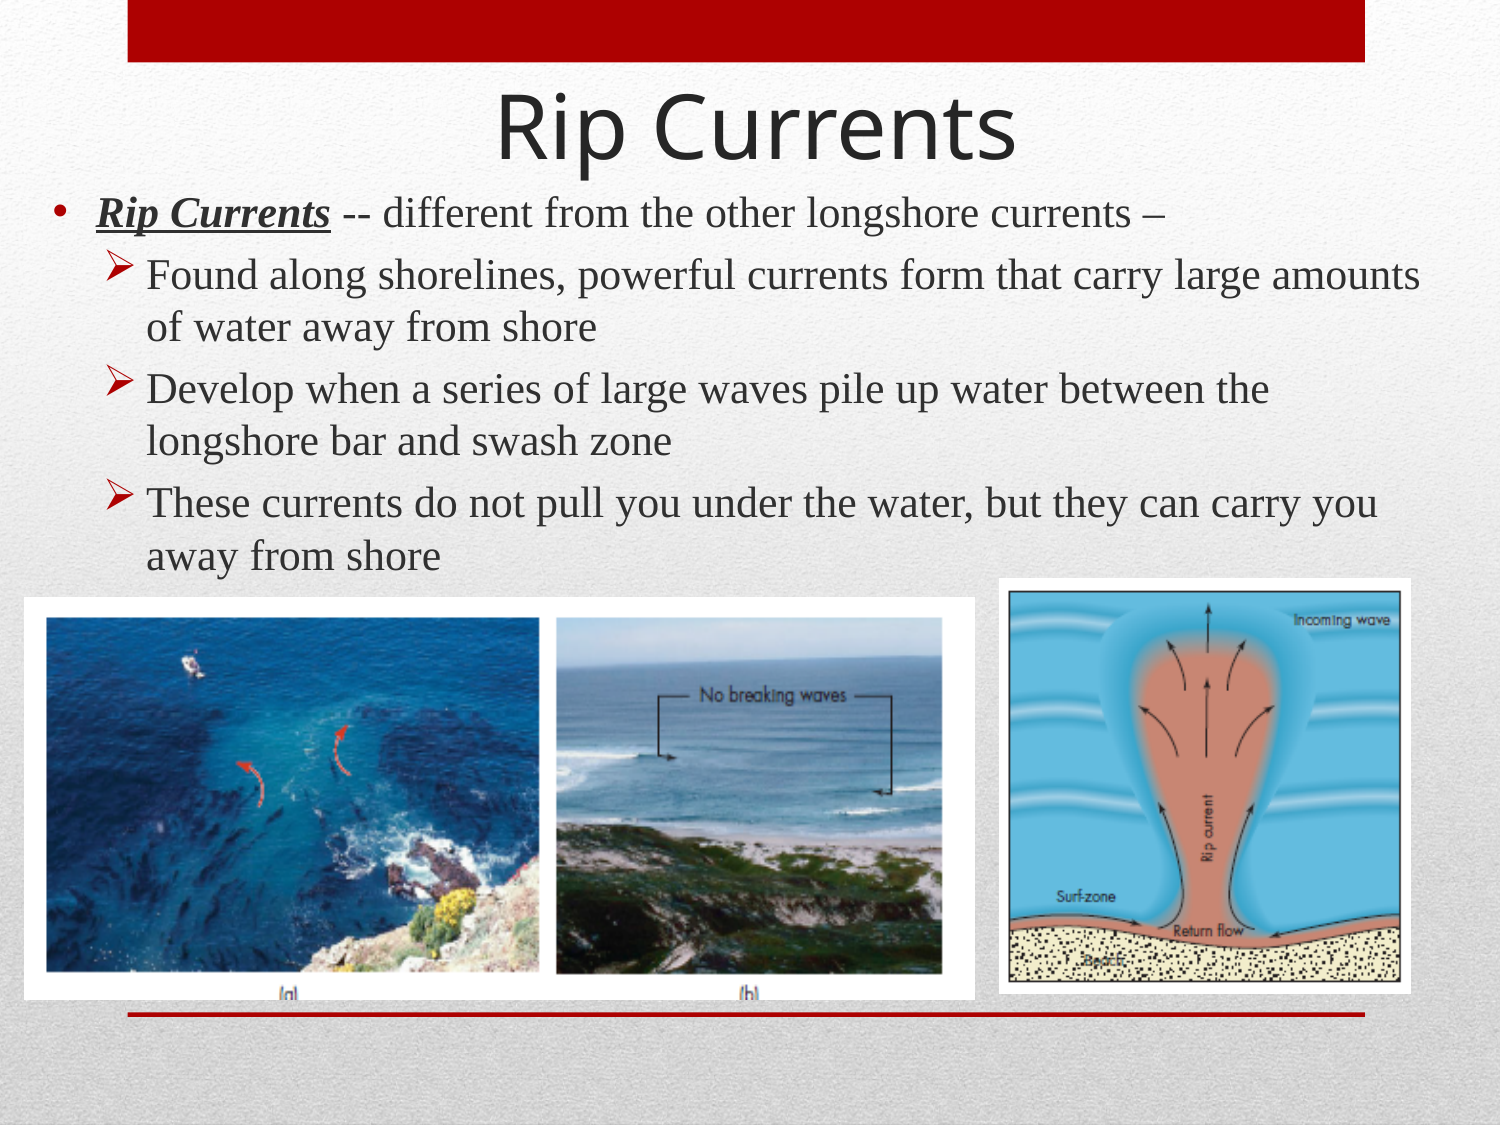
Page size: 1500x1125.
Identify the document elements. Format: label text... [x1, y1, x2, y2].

picture [999, 577, 1412, 995]
picture [24, 596, 976, 1001]
list Rip Currents -- different from the other longshore currents – Found along shorelines, powerful currents form that carry large amounts of water away from shore Develop when a series of large waves pile up water between the longshore bar and swash zone These currents do not pull you under the water, but they can carry you away from shore [37, 174, 1463, 588]
title Rip Currents [187, 62, 1325, 186]
